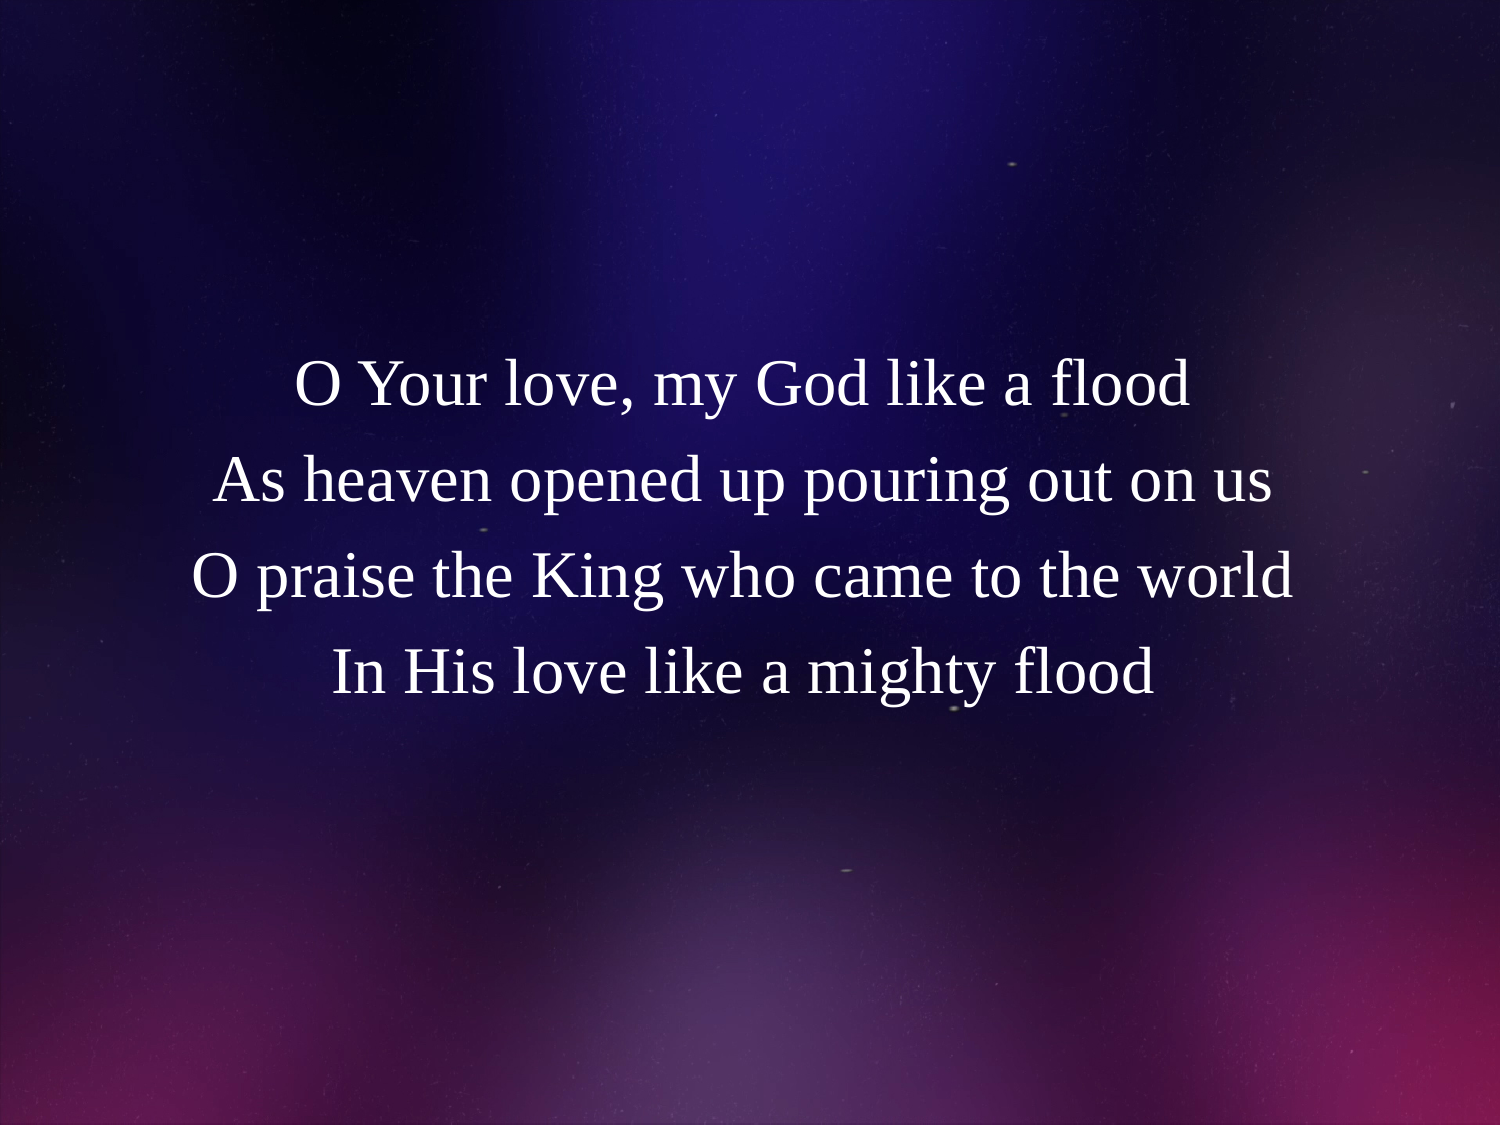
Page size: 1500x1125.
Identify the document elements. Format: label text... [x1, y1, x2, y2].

title O Your love, my God like a flood As heaven opened up pouring out on us O praise the King who came to the world In His love like a mighty flood [62, 420, 1425, 609]
picture [0, 0, 1500, 1125]
